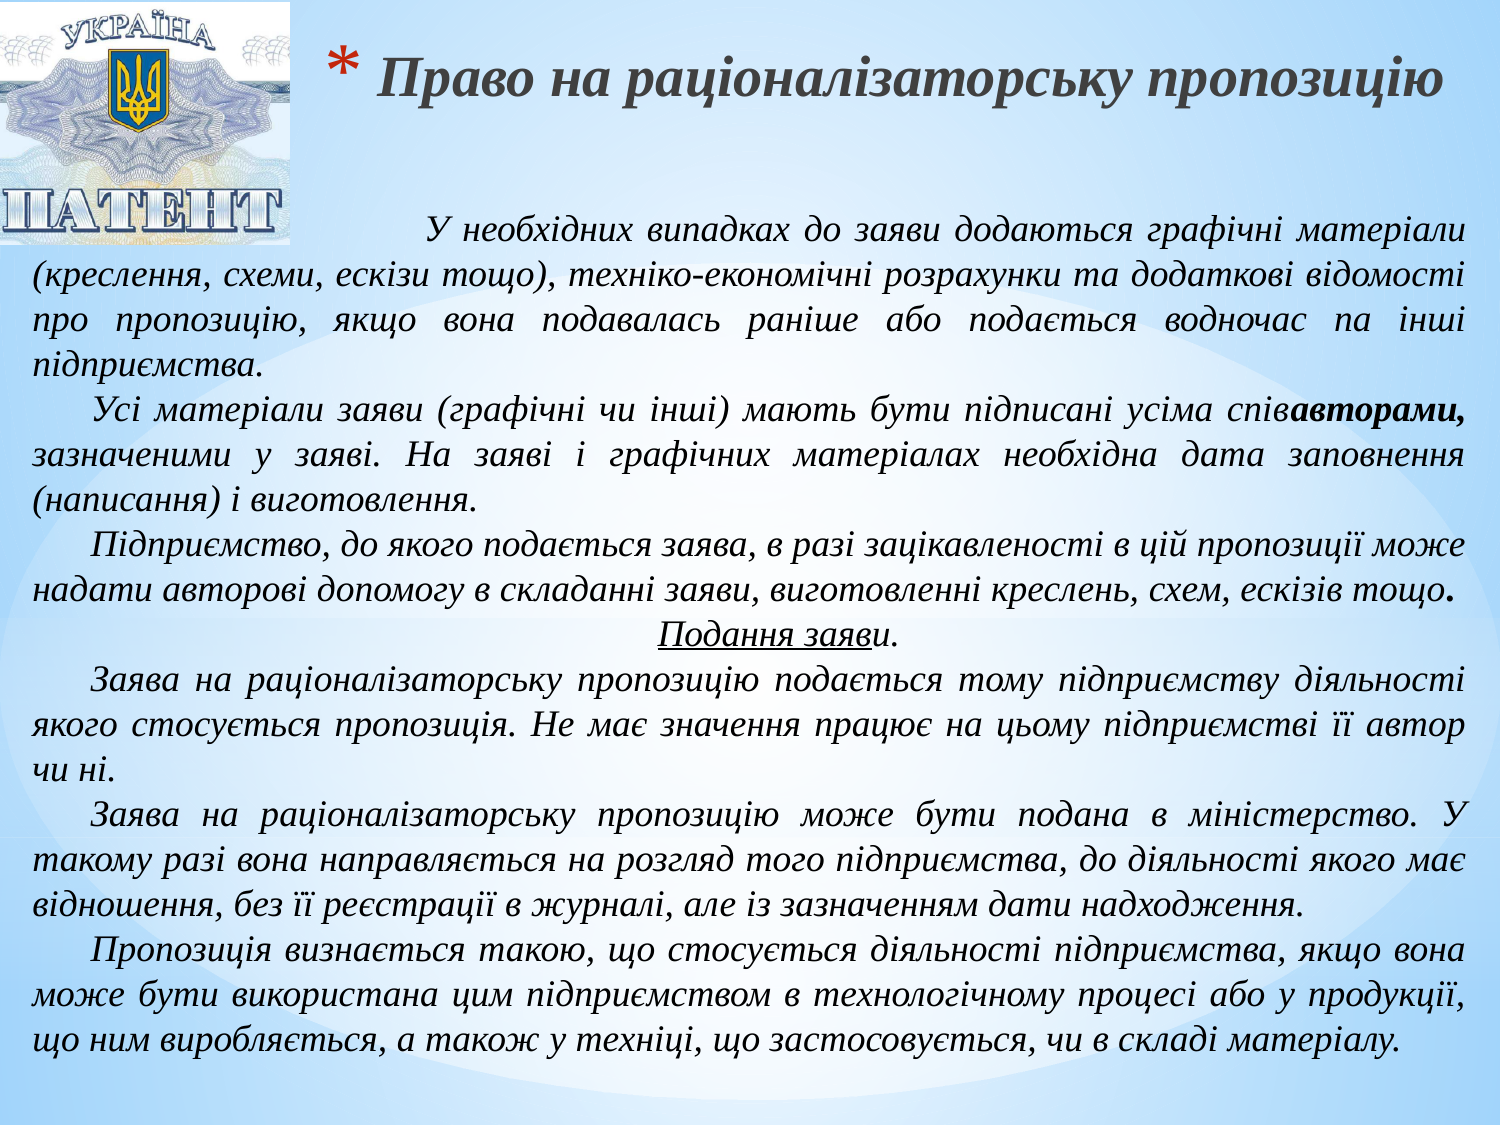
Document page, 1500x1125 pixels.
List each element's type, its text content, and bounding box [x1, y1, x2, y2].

text_box Право на раціоналізаторську пропозицію [295, 30, 1482, 124]
text_box У необхідних випадках до заяви додаються графічні матеріали (креслення, схеми, ескізи тощо), техніко-економічні розрахунки та додаткові відомості про пропозицію, якщо вона подавалась раніше або подається водночас па інші підприємства. Усі матеріали заяви (графічні чи інші) мають бути підписані усіма співавторами, зазначеними у заяві. На заяві і графічних матеріалах необхідна дата заповнення (написання) і виготовлення. Підприємство, до якого подається заява, в разі зацікавленості в цій пропозиції може надати авторові допомогу в складанні заяви, виготовленні креслень, схем, ескізів тощо. Подання заяви. Заява на раціоналізаторську пропозицію подається тому підприємству діяльності якого стосується пропозиція. Не має значення працює на цьому підприємстві її автор чи ні. Заява на раціоналізаторську пропозицію може бути подана в міністерство. У такому разі вона направляється на розгляд того підприємства, до діяльності якого має відношення, без її реєстрації в журналі, але із зазначенням дати надходження. Пропозиція визнається такою, що стосується діяльності підприємства, якщо вона може бути використана цим підприємством в технологічному процесі або у продукції, що ним виробляється, а також у техніці, що застосовується, чи в складі матеріалу. [17, 196, 1482, 1066]
picture [0, 2, 290, 245]
